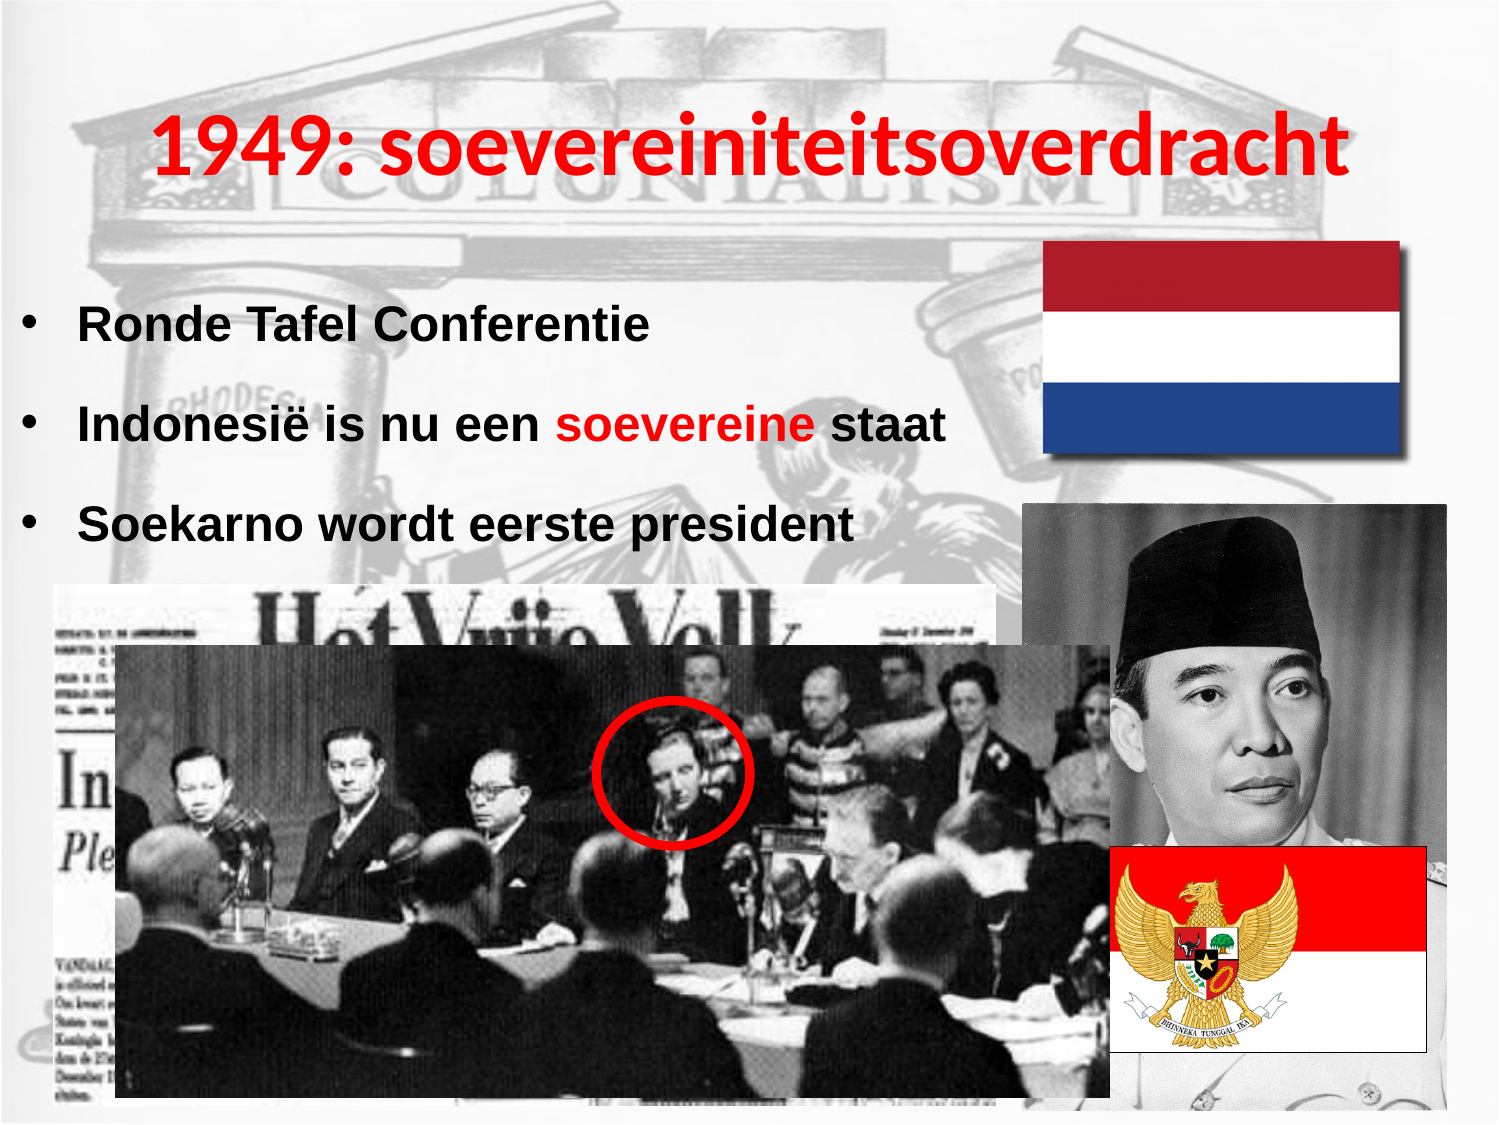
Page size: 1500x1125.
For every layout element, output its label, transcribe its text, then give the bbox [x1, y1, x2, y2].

text_box Ronde Tafel Conferentie Indonesië is nu een soevereine staat Soekarno wordt eerste president [5, 253, 1017, 610]
picture [52, 138, 1448, 1112]
title 1949: soevereiniteitsoverdracht [75, 45, 1425, 233]
